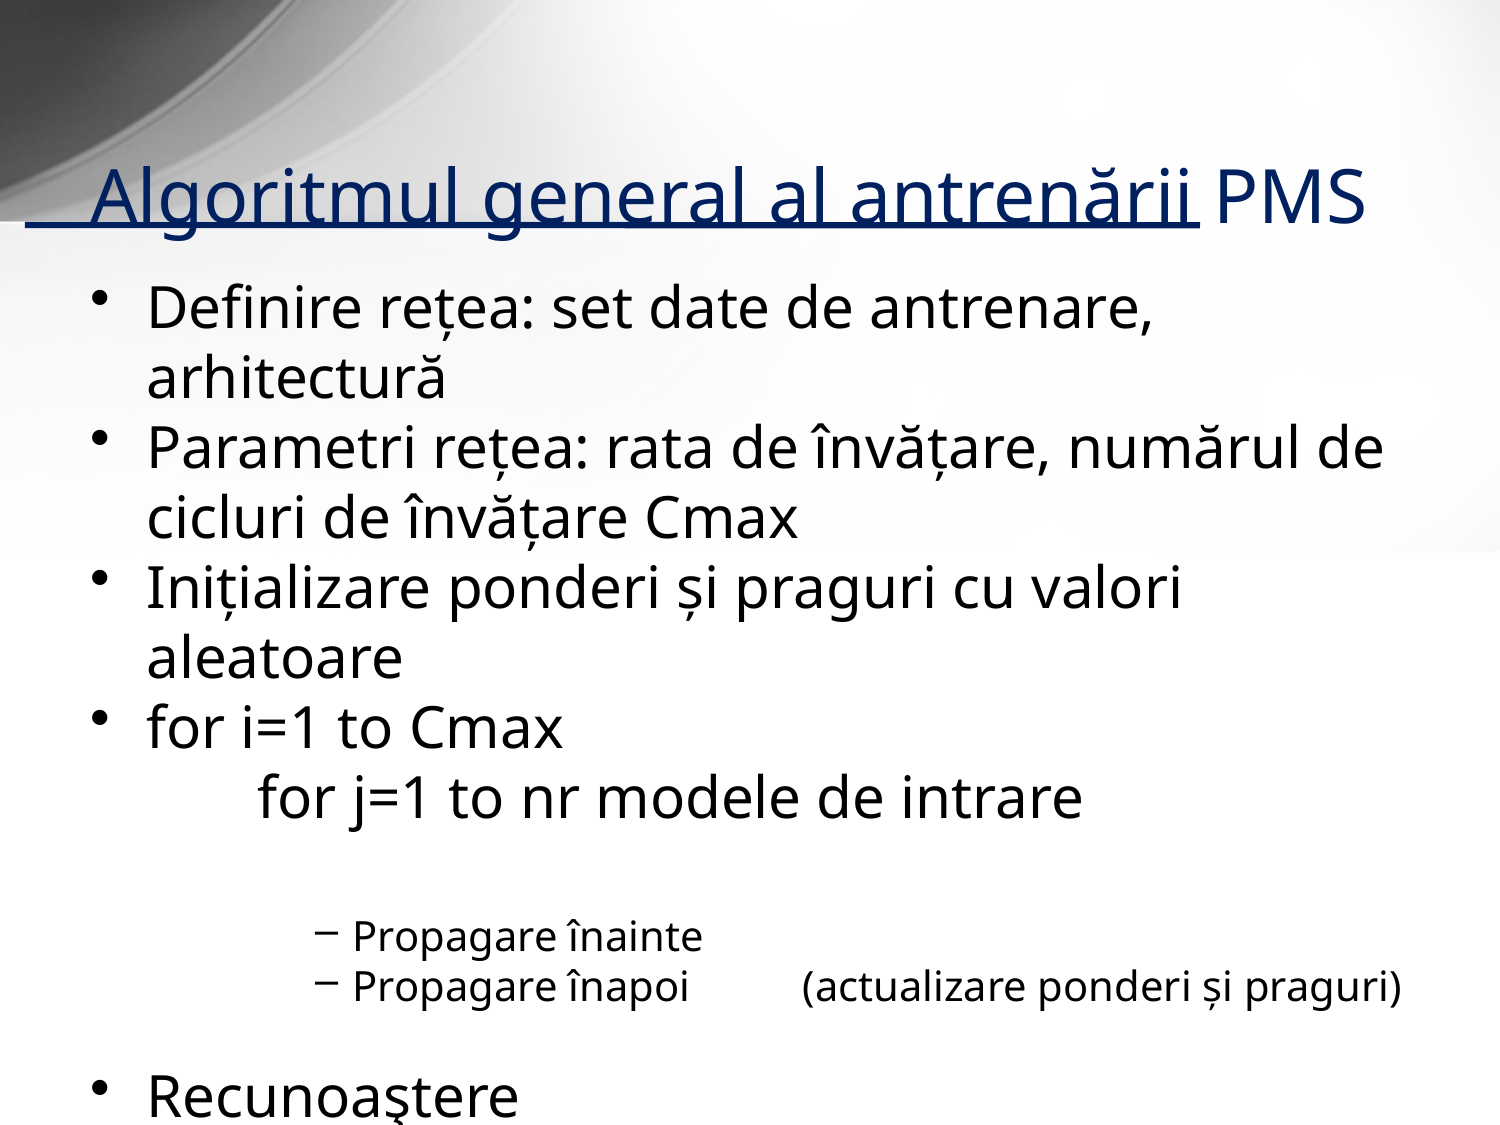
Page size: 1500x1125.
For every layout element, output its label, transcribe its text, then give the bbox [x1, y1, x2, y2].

picture [0, 0, 1500, 1125]
list Definire reţea: set date de antrenare, arhitectură Parametri reţea: rata de învăţare, numărul de cicluri de învăţare Cmax Iniţializare ponderi şi praguri cu valori aleatoare for i=1 to Cmax for j=1 to nr modele de intrare Propagare înainte Propagare înapoi (actualizare ponderi şi praguri) Recunoaştere [74, 262, 1426, 1006]
title Algoritmul general al antrenării PMS [74, 58, 1426, 247]
